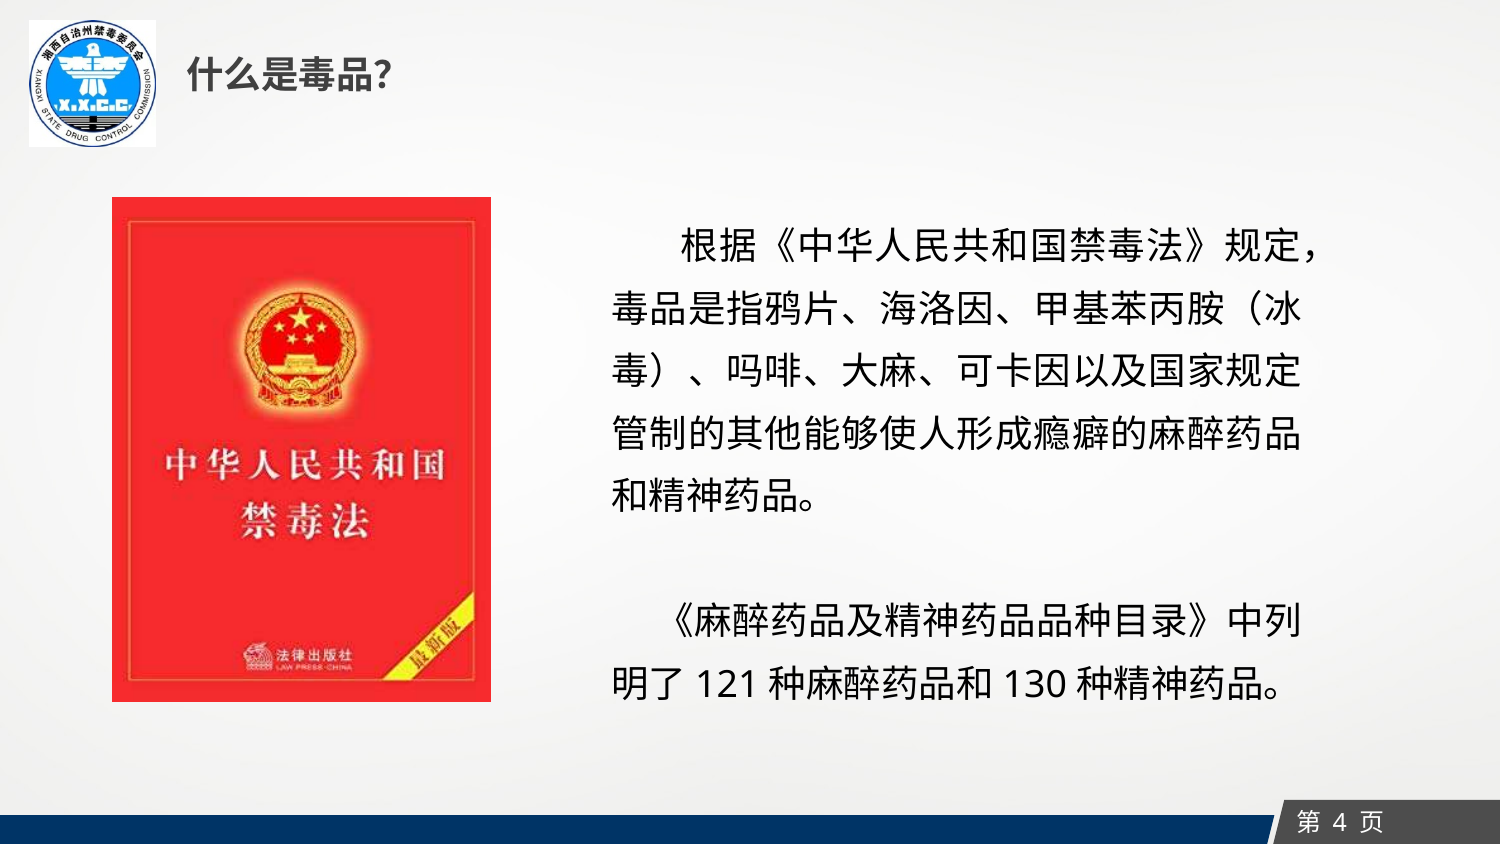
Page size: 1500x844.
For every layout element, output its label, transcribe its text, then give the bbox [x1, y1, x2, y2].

picture [0, 0, 1500, 844]
text_box 什么是毒品？ [171, 43, 674, 104]
text_box 根据《中华人民共和国禁毒法》规定，毒品是指鸦片、海洛因、甲基苯丙胺（冰毒）、吗啡、大麻、可卡因以及国家规定管制的其他能够使人形成瘾癖的麻醉药品和精神药品。 《麻醉药品及精神药品品种目录》中列明了121种麻醉药品和130种精神药品。 [596, 197, 1317, 712]
